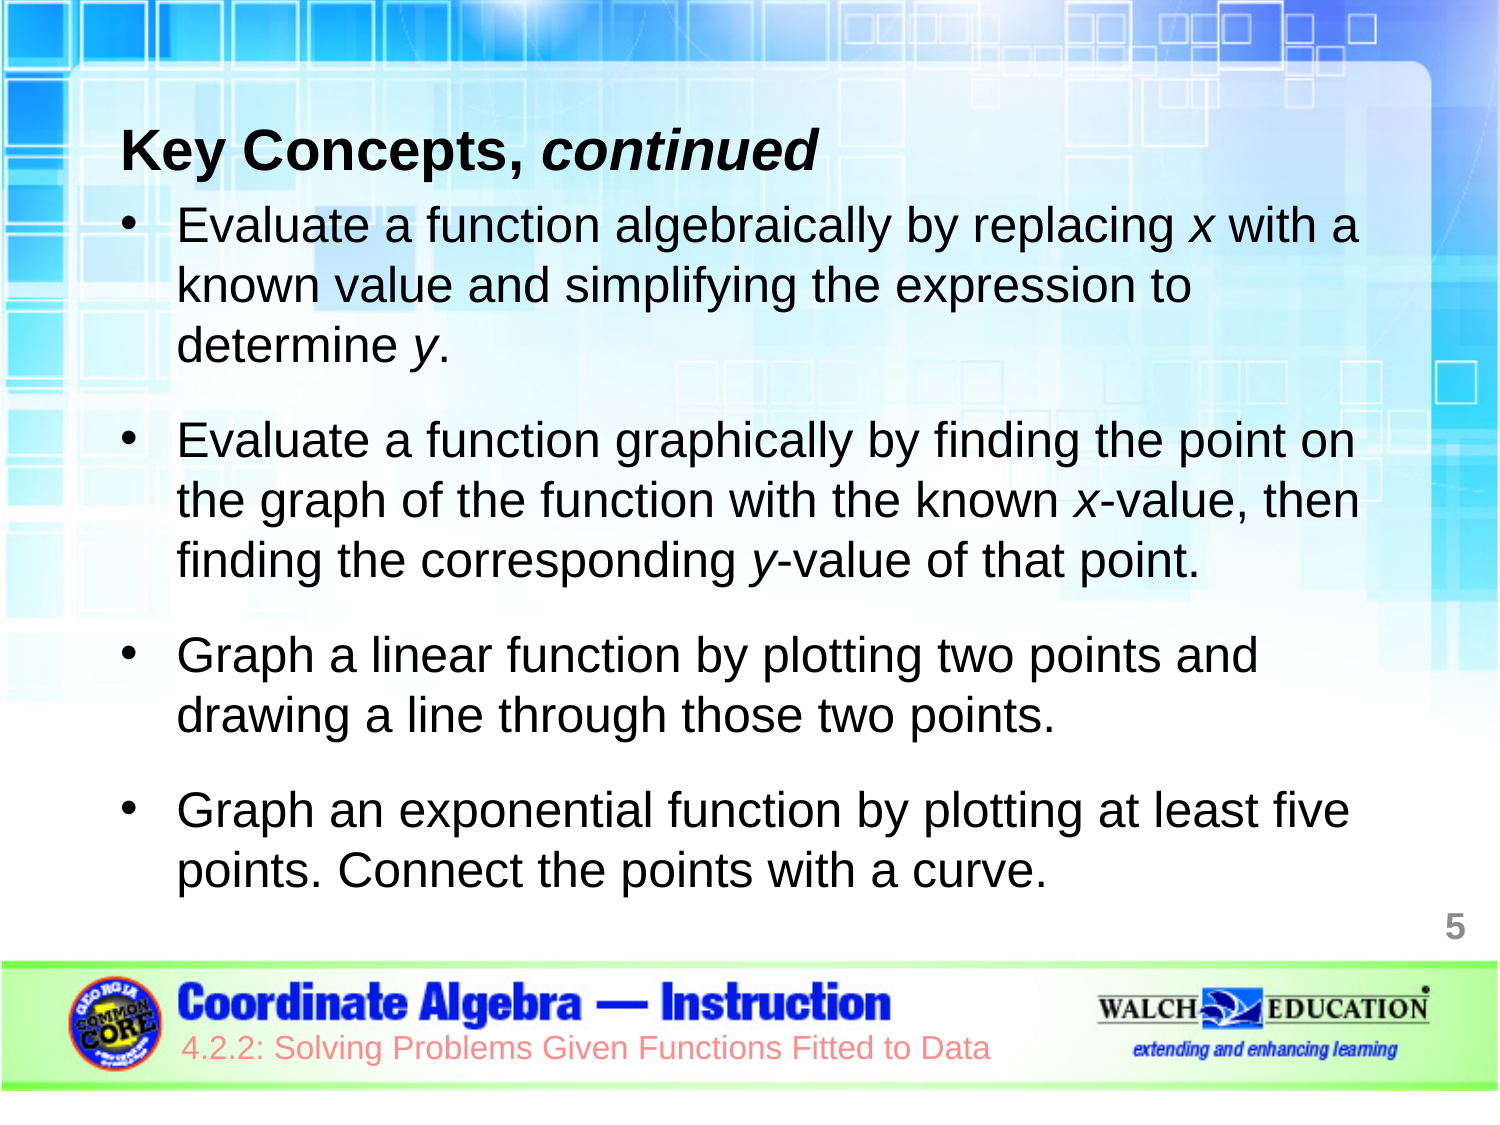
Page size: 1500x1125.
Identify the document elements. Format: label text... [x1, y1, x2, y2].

picture [1, 0, 1500, 1091]
subtitle Key Concepts, continued Evaluate a function algebraically by replacing x with a known value and simplifying the expression to determine y. Evaluate a function graphically by finding the point on the graph of the function with the known x-value, then finding the corresponding y-value of that point. Graph a linear function by plotting two points and drawing a line through those two points. Graph an exponential function by plotting at least five points. Connect the points with a curve. [105, 105, 1394, 925]
slide_number 5 [1361, 901, 1481, 949]
footer 4.2.2: Solving Problems Given Functions Fitted to Data [166, 1024, 1080, 1069]
